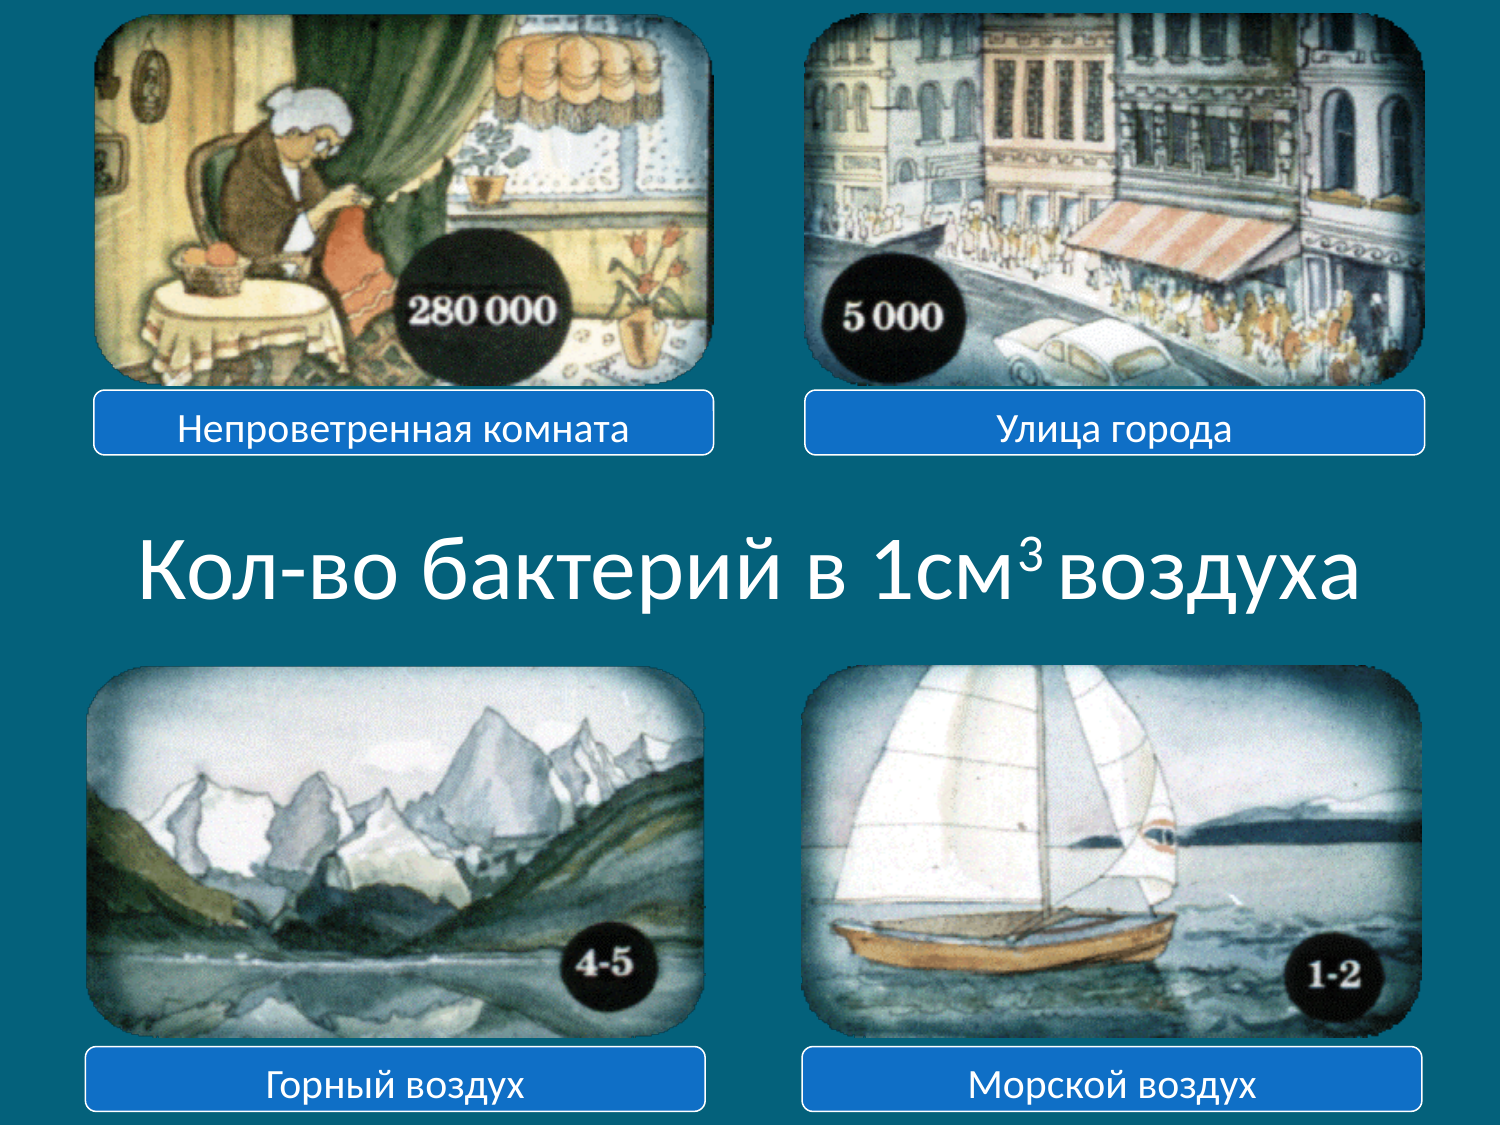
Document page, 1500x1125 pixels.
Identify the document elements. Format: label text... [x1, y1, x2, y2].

title Кол-во бактерий в 1см3 воздуха [75, 468, 1425, 657]
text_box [804, 13, 1425, 456]
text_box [85, 665, 706, 1112]
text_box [93, 13, 714, 456]
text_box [801, 665, 1423, 1112]
